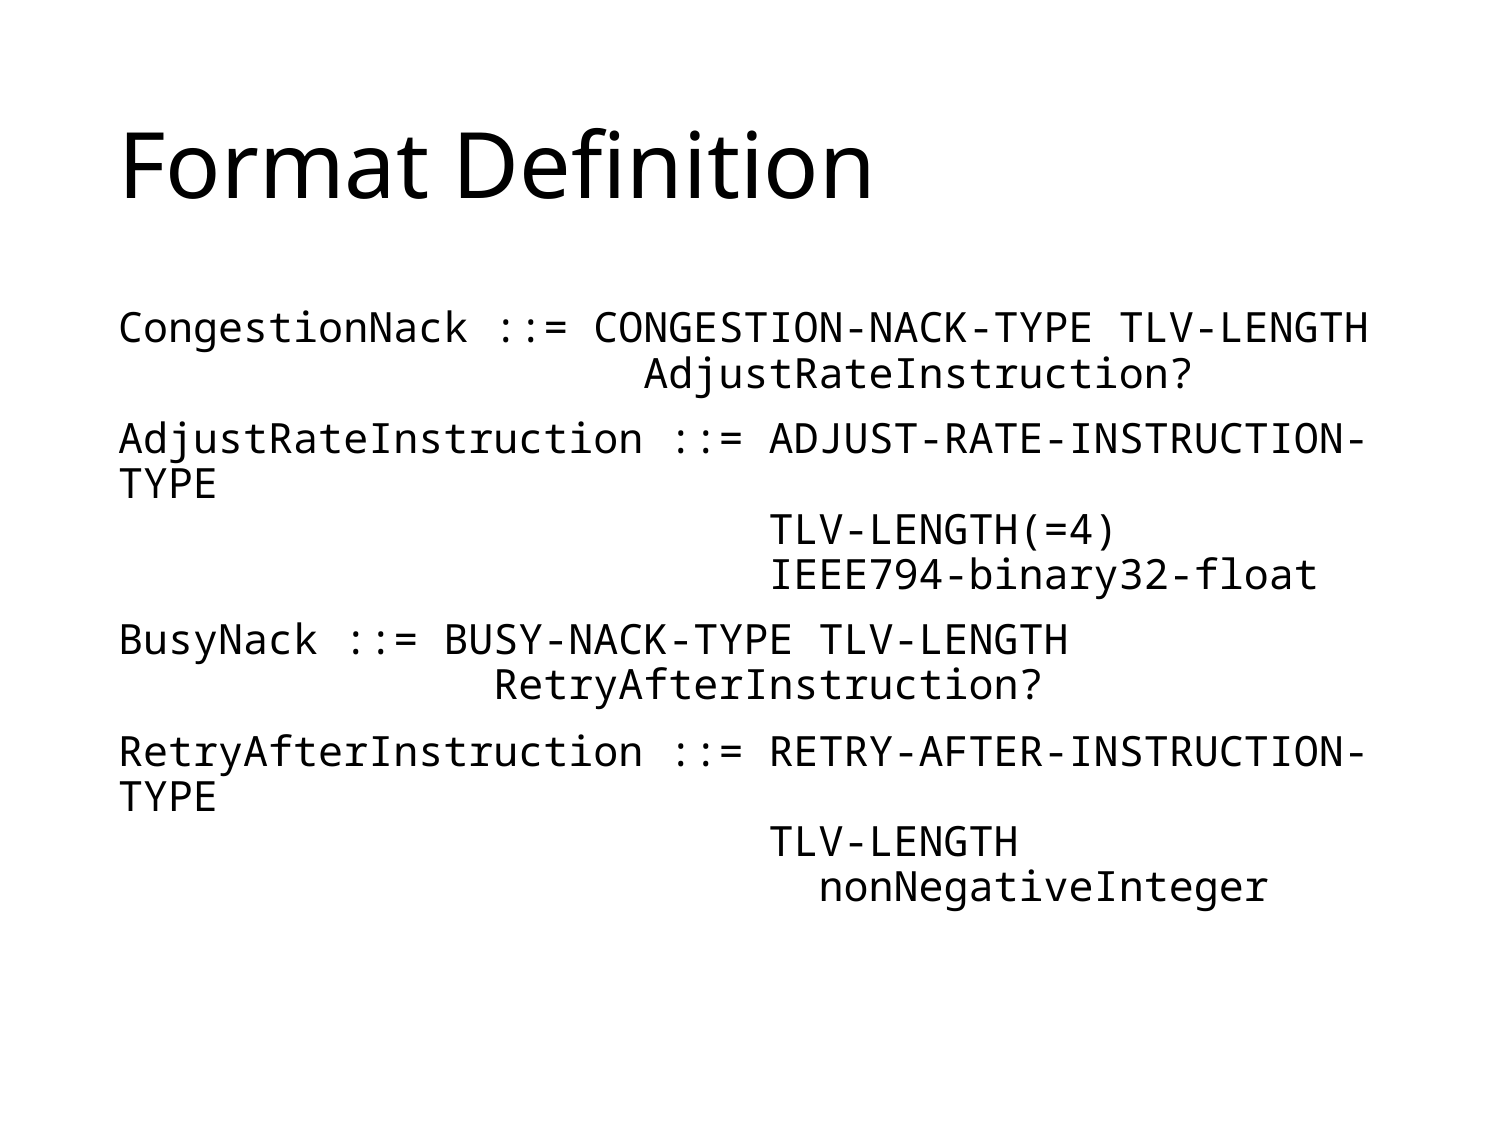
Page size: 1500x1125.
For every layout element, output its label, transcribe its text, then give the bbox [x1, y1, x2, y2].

title Format Definition [103, 59, 1397, 278]
list CongestionNack ::= CONGESTION-NACK-TYPE TLV-LENGTH AdjustRateInstruction? AdjustRateInstruction ::= ADJUST-RATE-INSTRUCTION-TYPE TLV-LENGTH(=4) IEEE794-binary32-float BusyNack ::= BUSY-NACK-TYPE TLV-LENGTH RetryAfterInstruction? RetryAfterInstruction ::= RETRY-AFTER-INSTRUCTION-TYPE TLV-LENGTH nonNegativeInteger [103, 299, 1397, 1014]
